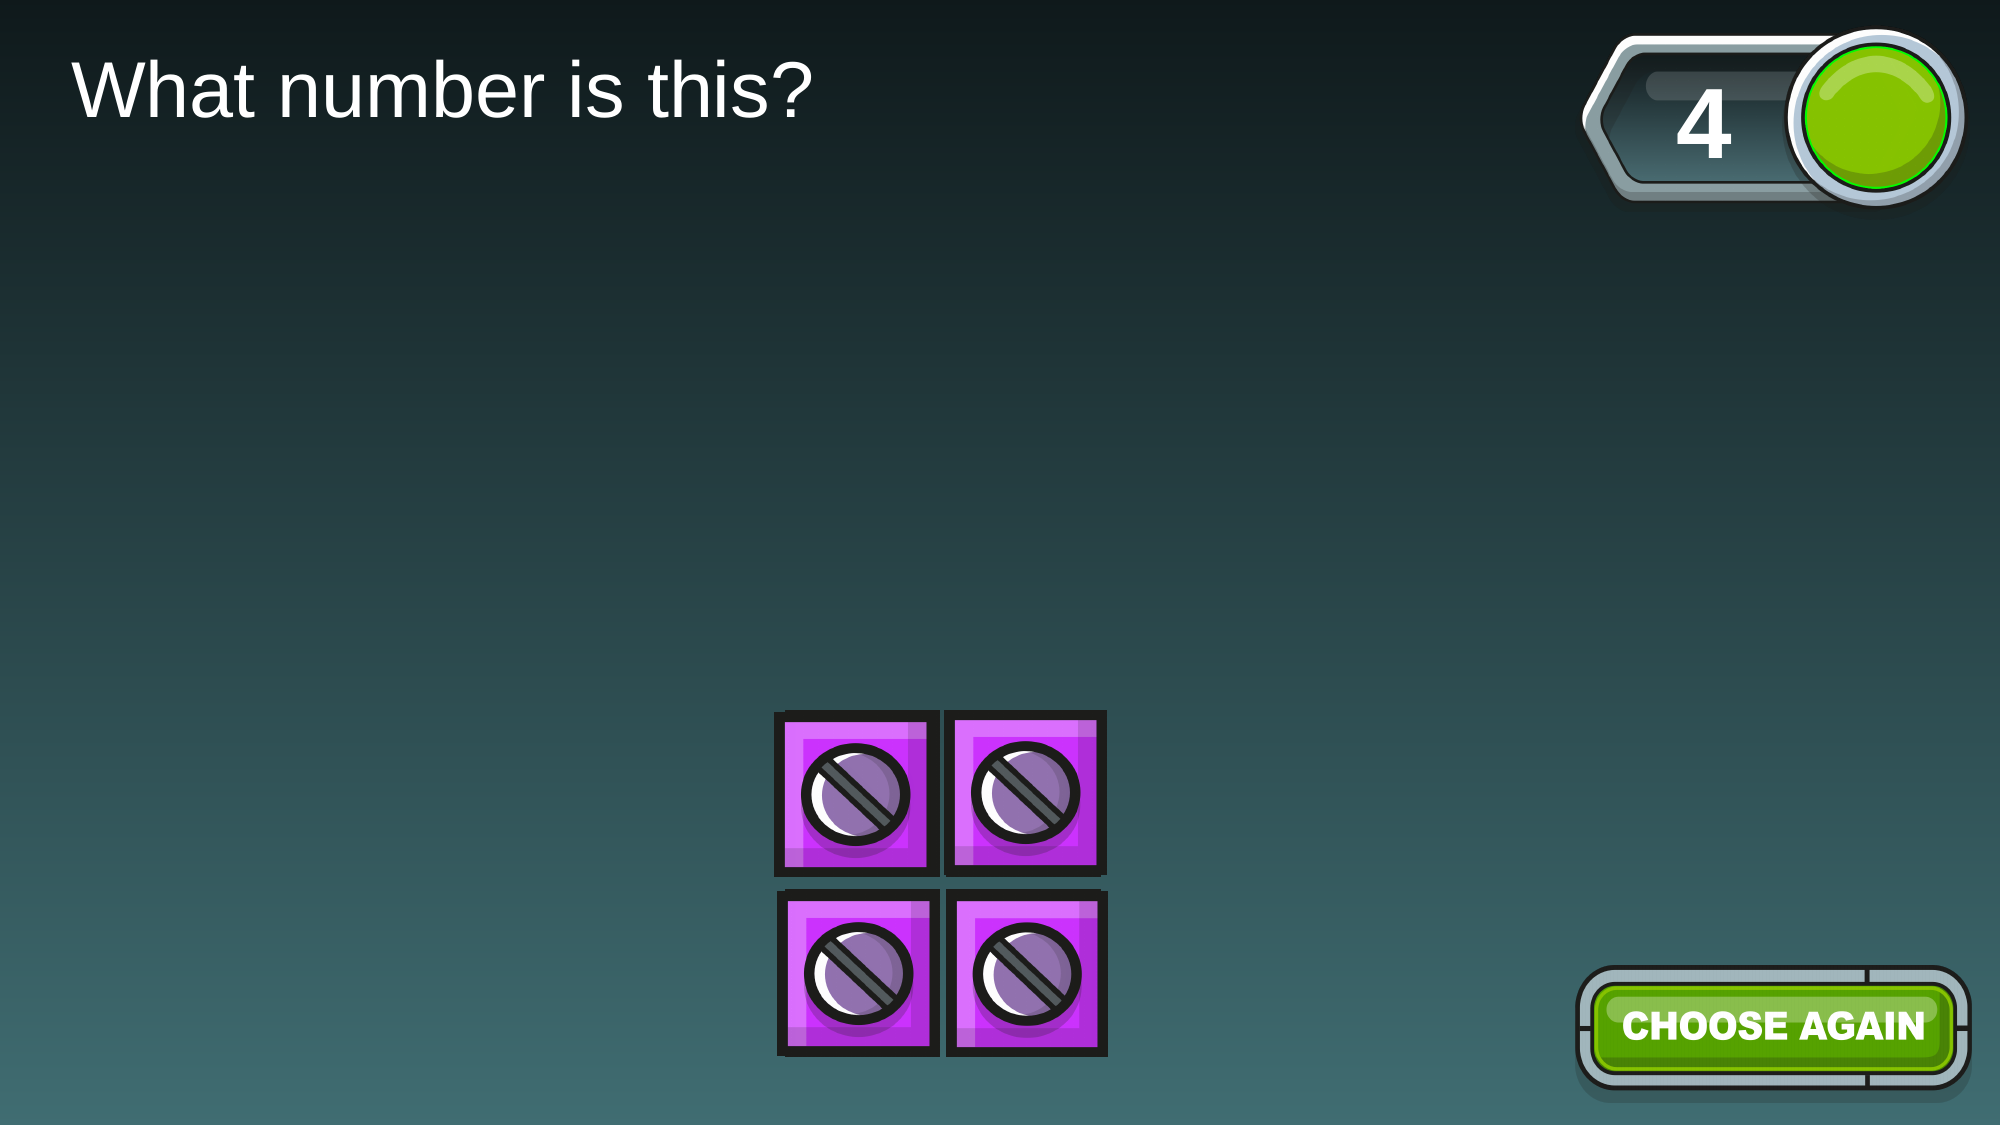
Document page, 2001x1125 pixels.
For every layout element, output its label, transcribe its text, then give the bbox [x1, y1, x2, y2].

picture [1575, 965, 1972, 1104]
picture [1575, 25, 1971, 221]
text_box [774, 709, 1109, 1057]
text_box What number is this? [55, 30, 937, 162]
